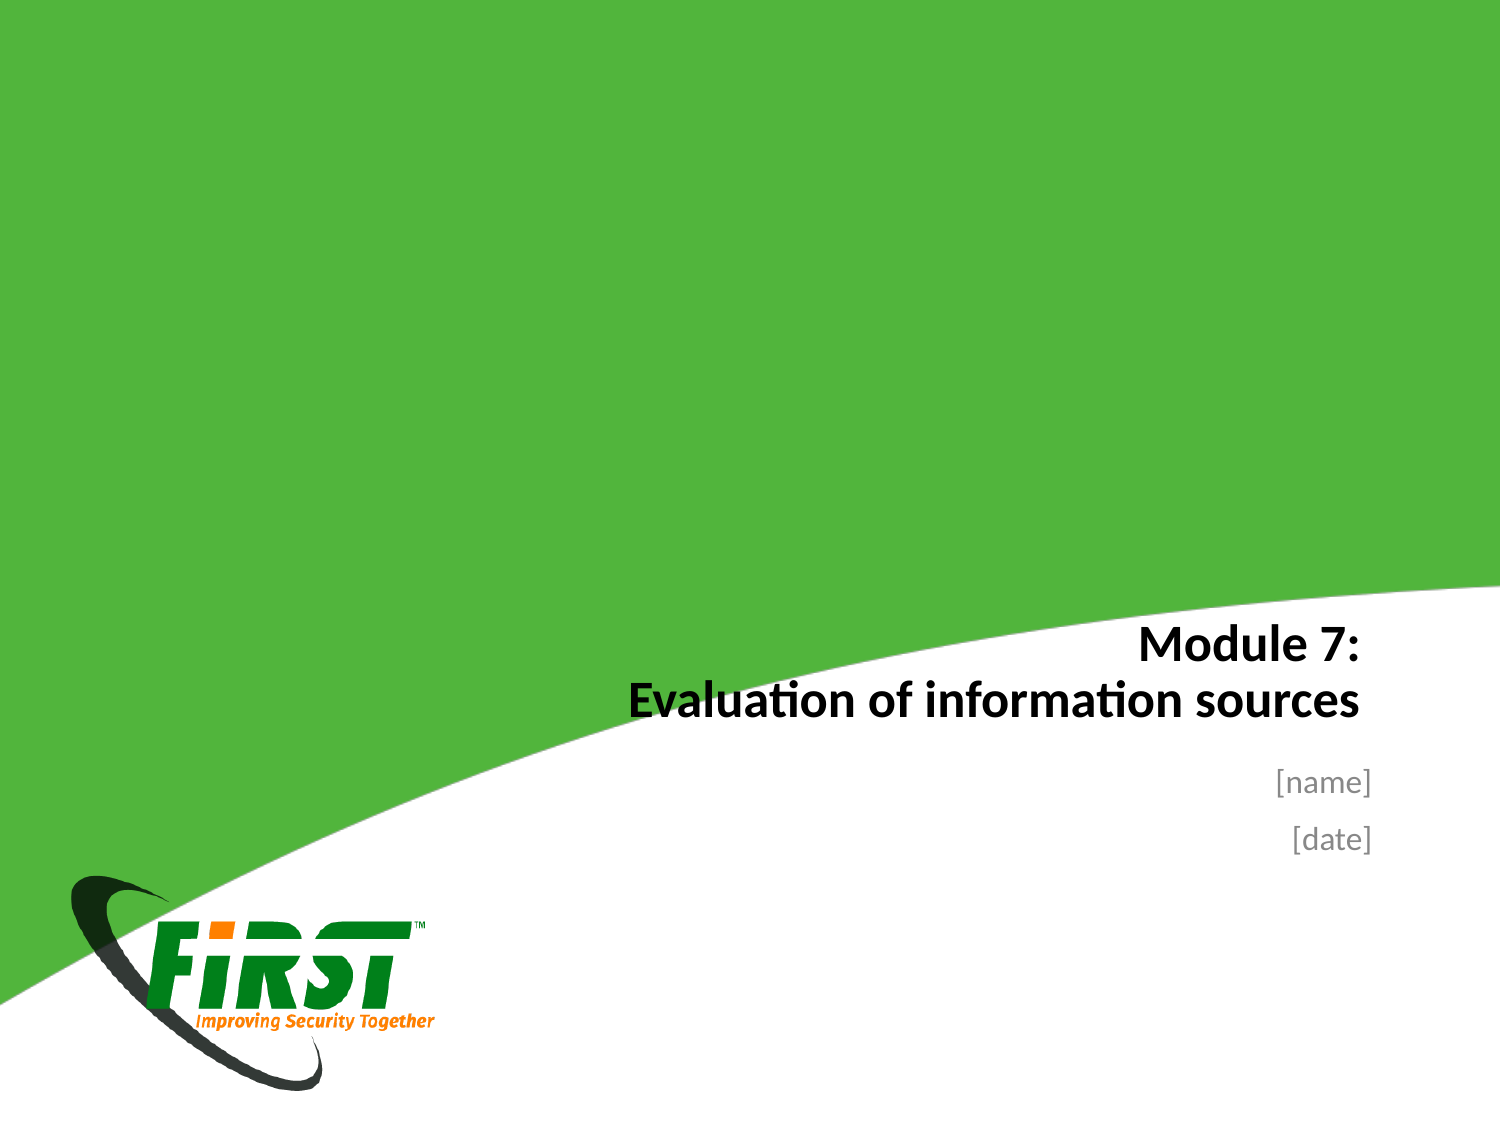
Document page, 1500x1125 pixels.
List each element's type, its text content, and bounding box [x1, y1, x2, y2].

text_box Module 7: Evaluation of information sources [424, 614, 1388, 731]
text_box [name] [date] [587, 757, 1388, 908]
picture [0, 0, 1500, 1125]
